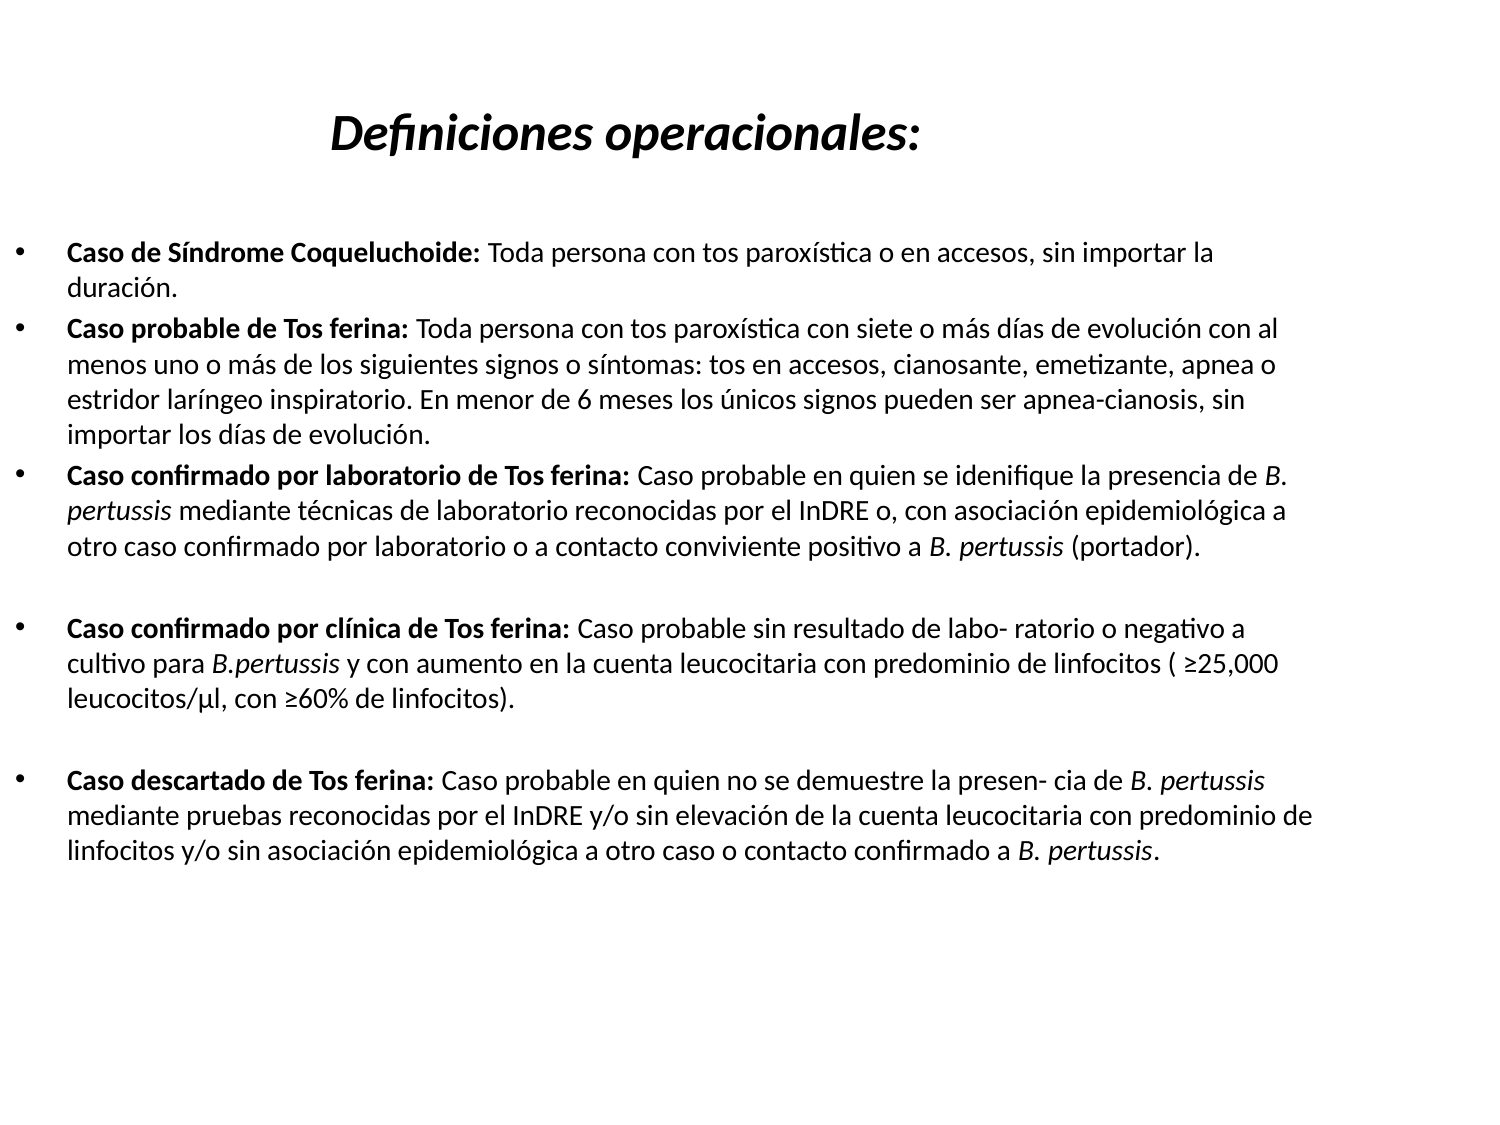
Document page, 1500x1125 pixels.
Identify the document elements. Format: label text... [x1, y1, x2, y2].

list Caso de Síndrome Coqueluchoide: Toda persona con tos paroxística o en accesos, sin importar la duración. Caso probable de Tos ferina: Toda persona con tos paroxística con siete o más días de evolución con al menos uno o más de los siguientes signos o síntomas: tos en accesos, cianosante, emetizante, apnea o estridor laríngeo inspiratorio. En menor de 6 meses los únicos signos pueden ser apnea-cianosis, sin importar los días de evolución. Caso confirmado por laboratorio de Tos ferina: Caso probable en quien se idenifique la presencia de B. pertussis mediante técnicas de laboratorio reconocidas por el InDRE o, con asociación epidemiológica a otro caso confirmado por laboratorio o a contacto conviviente positivo a B. pertussis (portador). Caso confirmado por clínica de Tos ferina: Caso probable sin resultado de labo- ratorio o negativo a cultivo para B.pertussis y con aumento en la cuenta leucocitaria con predominio de linfocitos ( ≥25,000 leucocitos/µl, con ≥60% de linfocitos). Caso descartado de Tos ferina: Caso probable en quien no se demuestre la presen- cia de B. pertussis mediante pruebas reconocidas por el InDRE y/o sin elevación de la cuenta leucocitaria con predominio de linfocitos y/o sin asociación epidemiológica a otro caso o contacto confirmado a B. pertussis. [0, 225, 1337, 900]
title Definiciones operacionales: [53, 90, 1199, 225]
